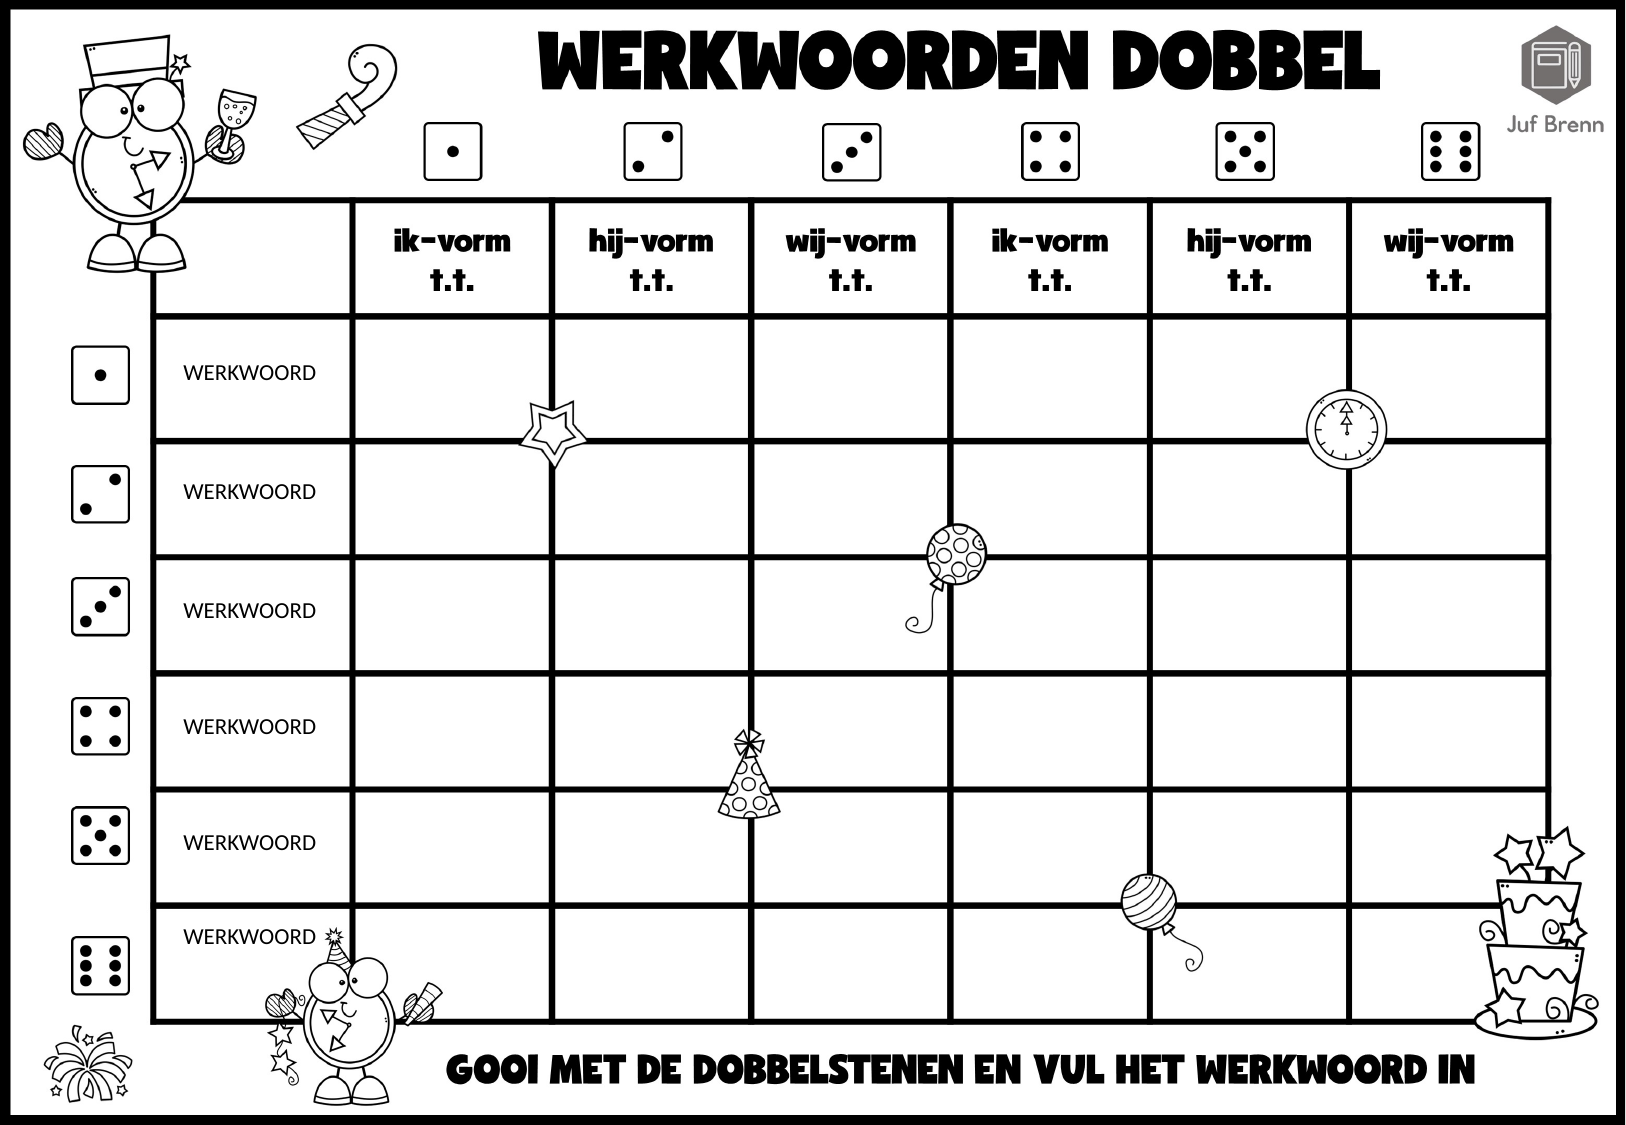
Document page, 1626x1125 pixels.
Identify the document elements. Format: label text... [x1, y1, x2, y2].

text_box WERKWOORD [166, 350, 334, 393]
text_box WERKWOORD [166, 469, 334, 512]
picture [0, 0, 1626, 1125]
text_box WERKWOORD [166, 588, 334, 631]
text_box WERKWOORD [166, 704, 334, 747]
text_box WERKWOORD [166, 819, 334, 863]
text_box WERKWOORD [166, 914, 334, 957]
